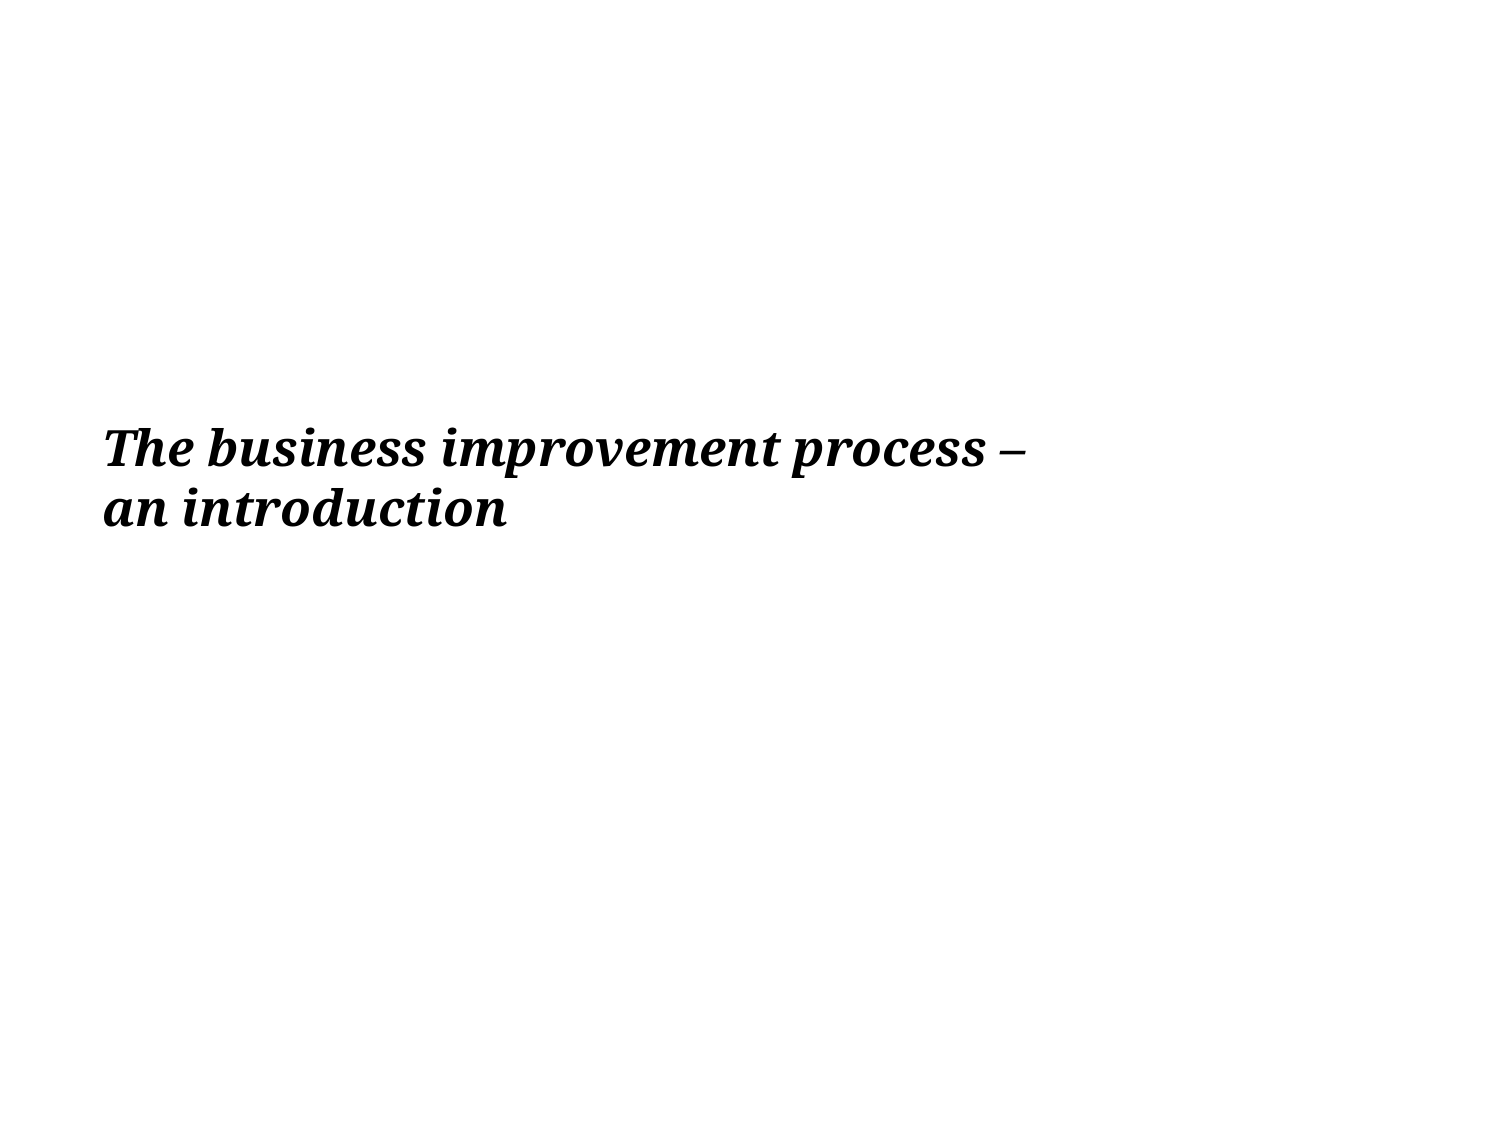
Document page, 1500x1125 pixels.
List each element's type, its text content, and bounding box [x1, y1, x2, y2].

text_box The business improvement process – an introduction [87, 408, 1413, 559]
